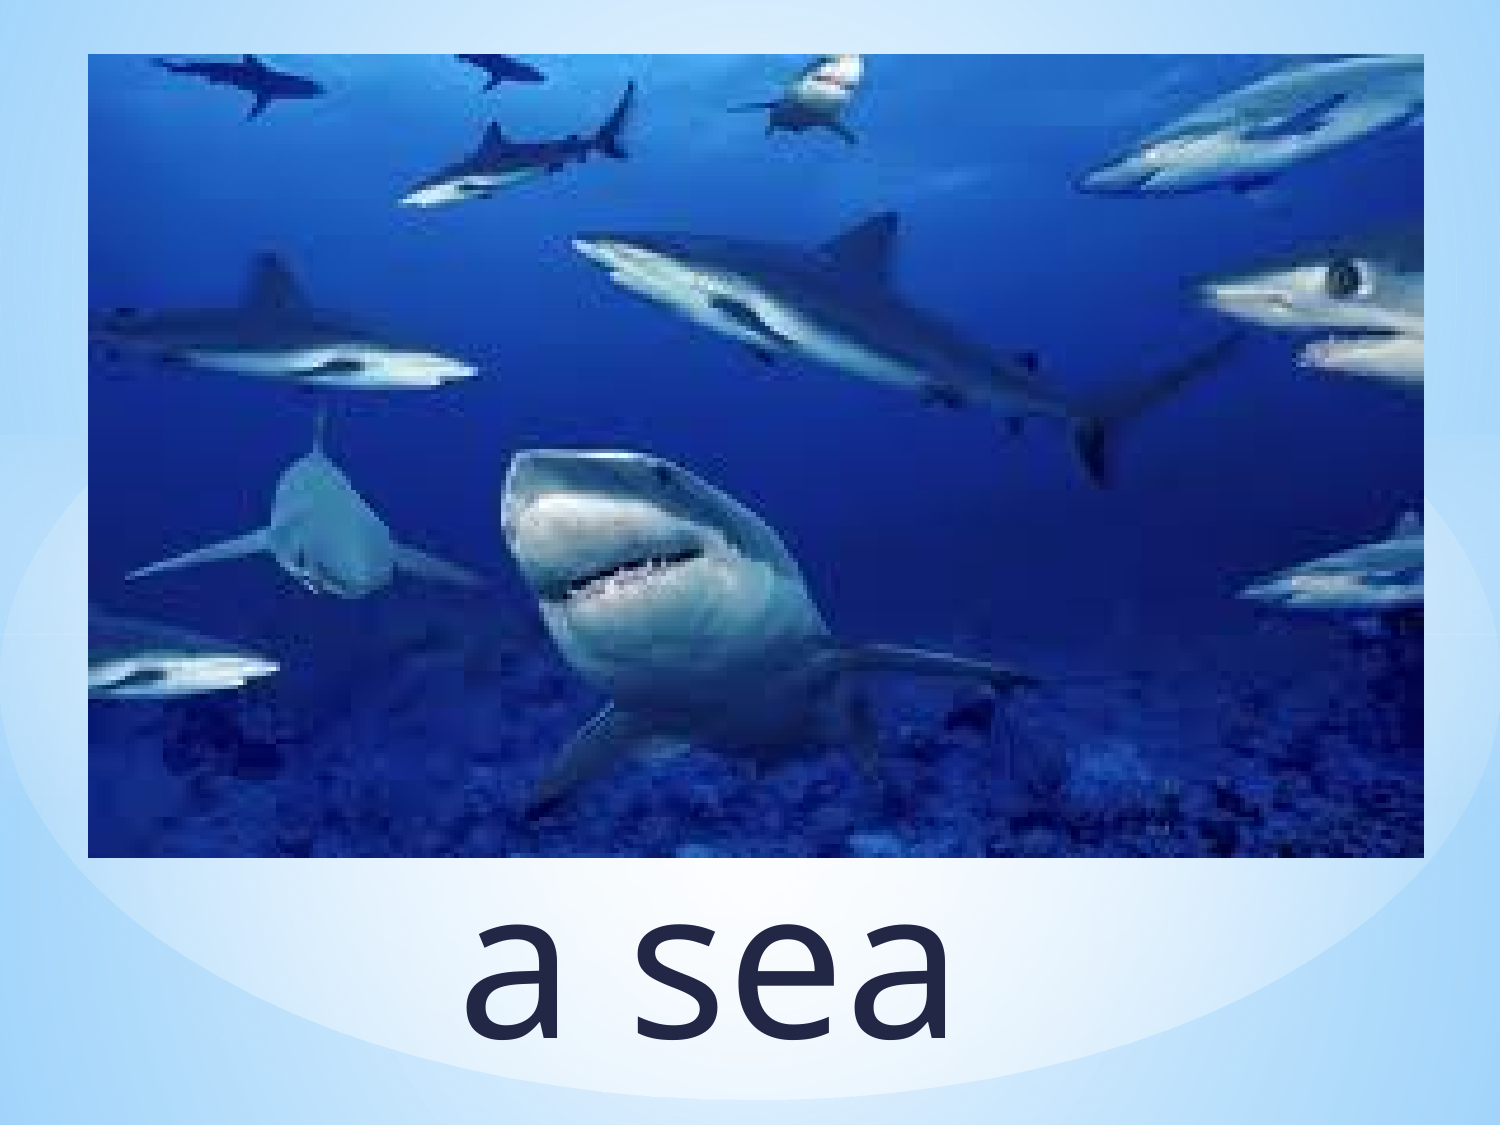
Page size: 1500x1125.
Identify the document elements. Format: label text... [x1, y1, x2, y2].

picture [88, 54, 1424, 858]
subtitle a sea [225, 867, 1275, 1059]
